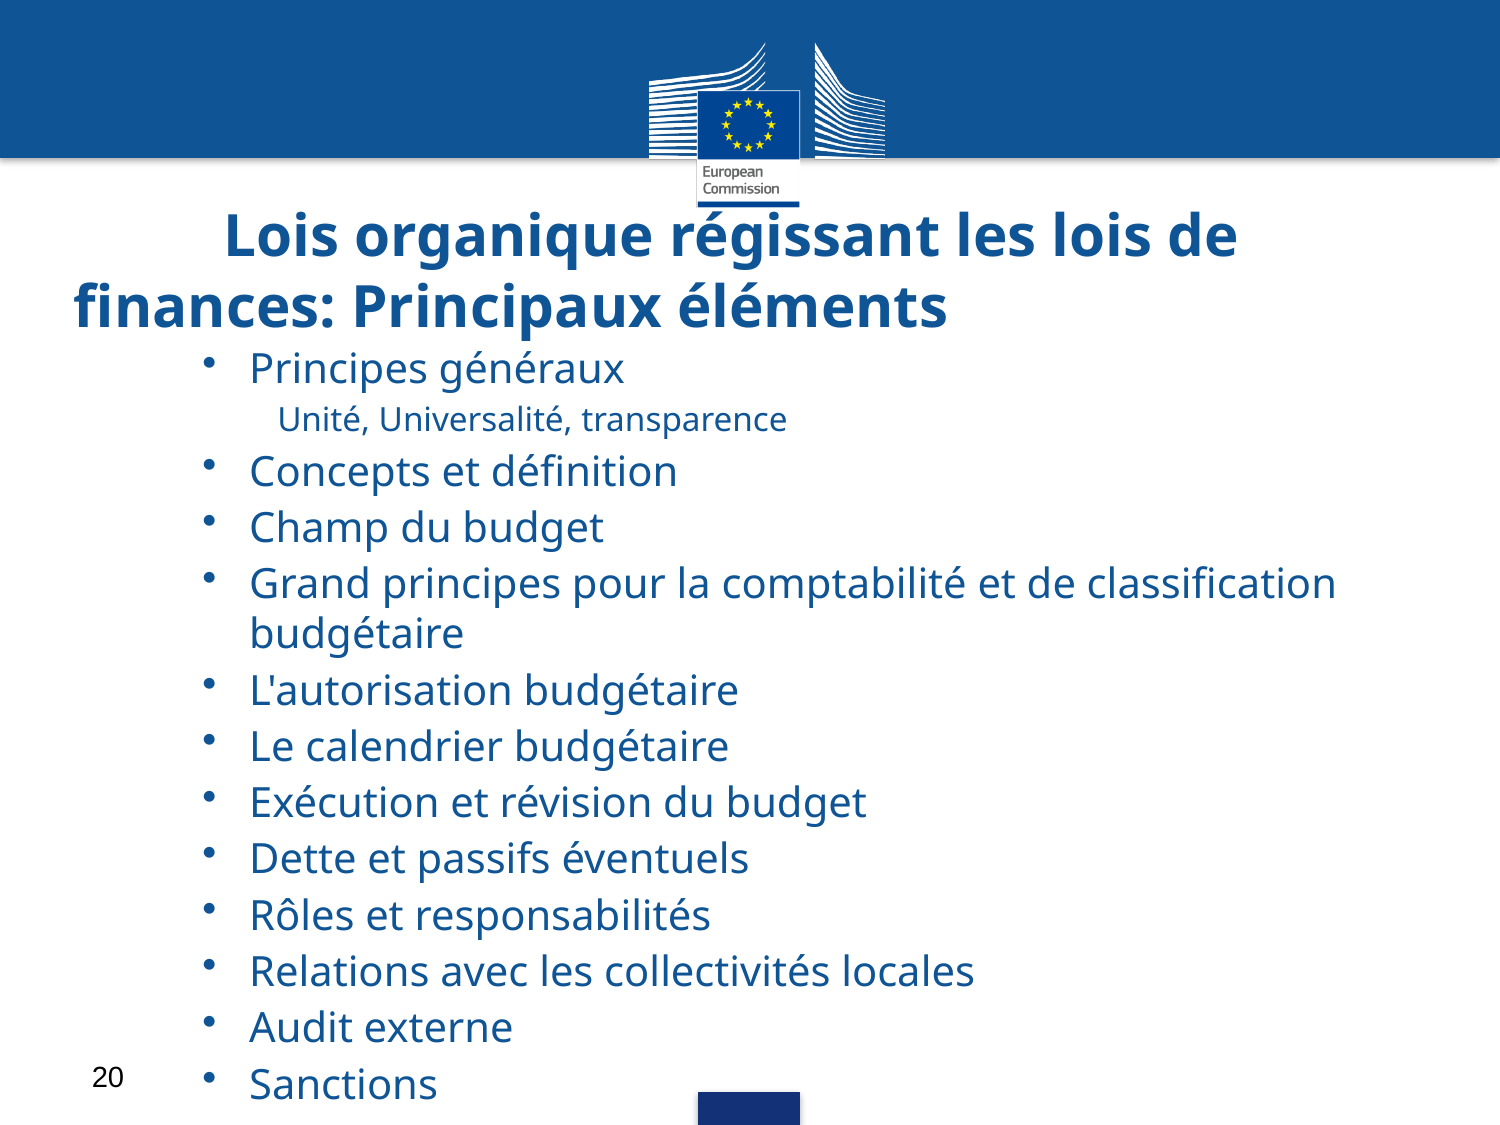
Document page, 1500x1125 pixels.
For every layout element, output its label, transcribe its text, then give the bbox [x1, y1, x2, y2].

list Principes généraux Unité, Universalité, transparence Concepts et définition Champ du budget Grand principes pour la comptabilité et de classification budgétaire L'autorisation budgétaire Le calendrier budgétaire Exécution et révision du budget Dette et passifs éventuels Rôles et responsabilités Relations avec les collectivités locales Audit externe Sanctions [111, 334, 1449, 1102]
slide_number 20 [76, 1022, 553, 1102]
picture [649, 42, 885, 172]
title Lois organique régissant les lois de finances: Principaux éléments [0, 172, 1377, 361]
